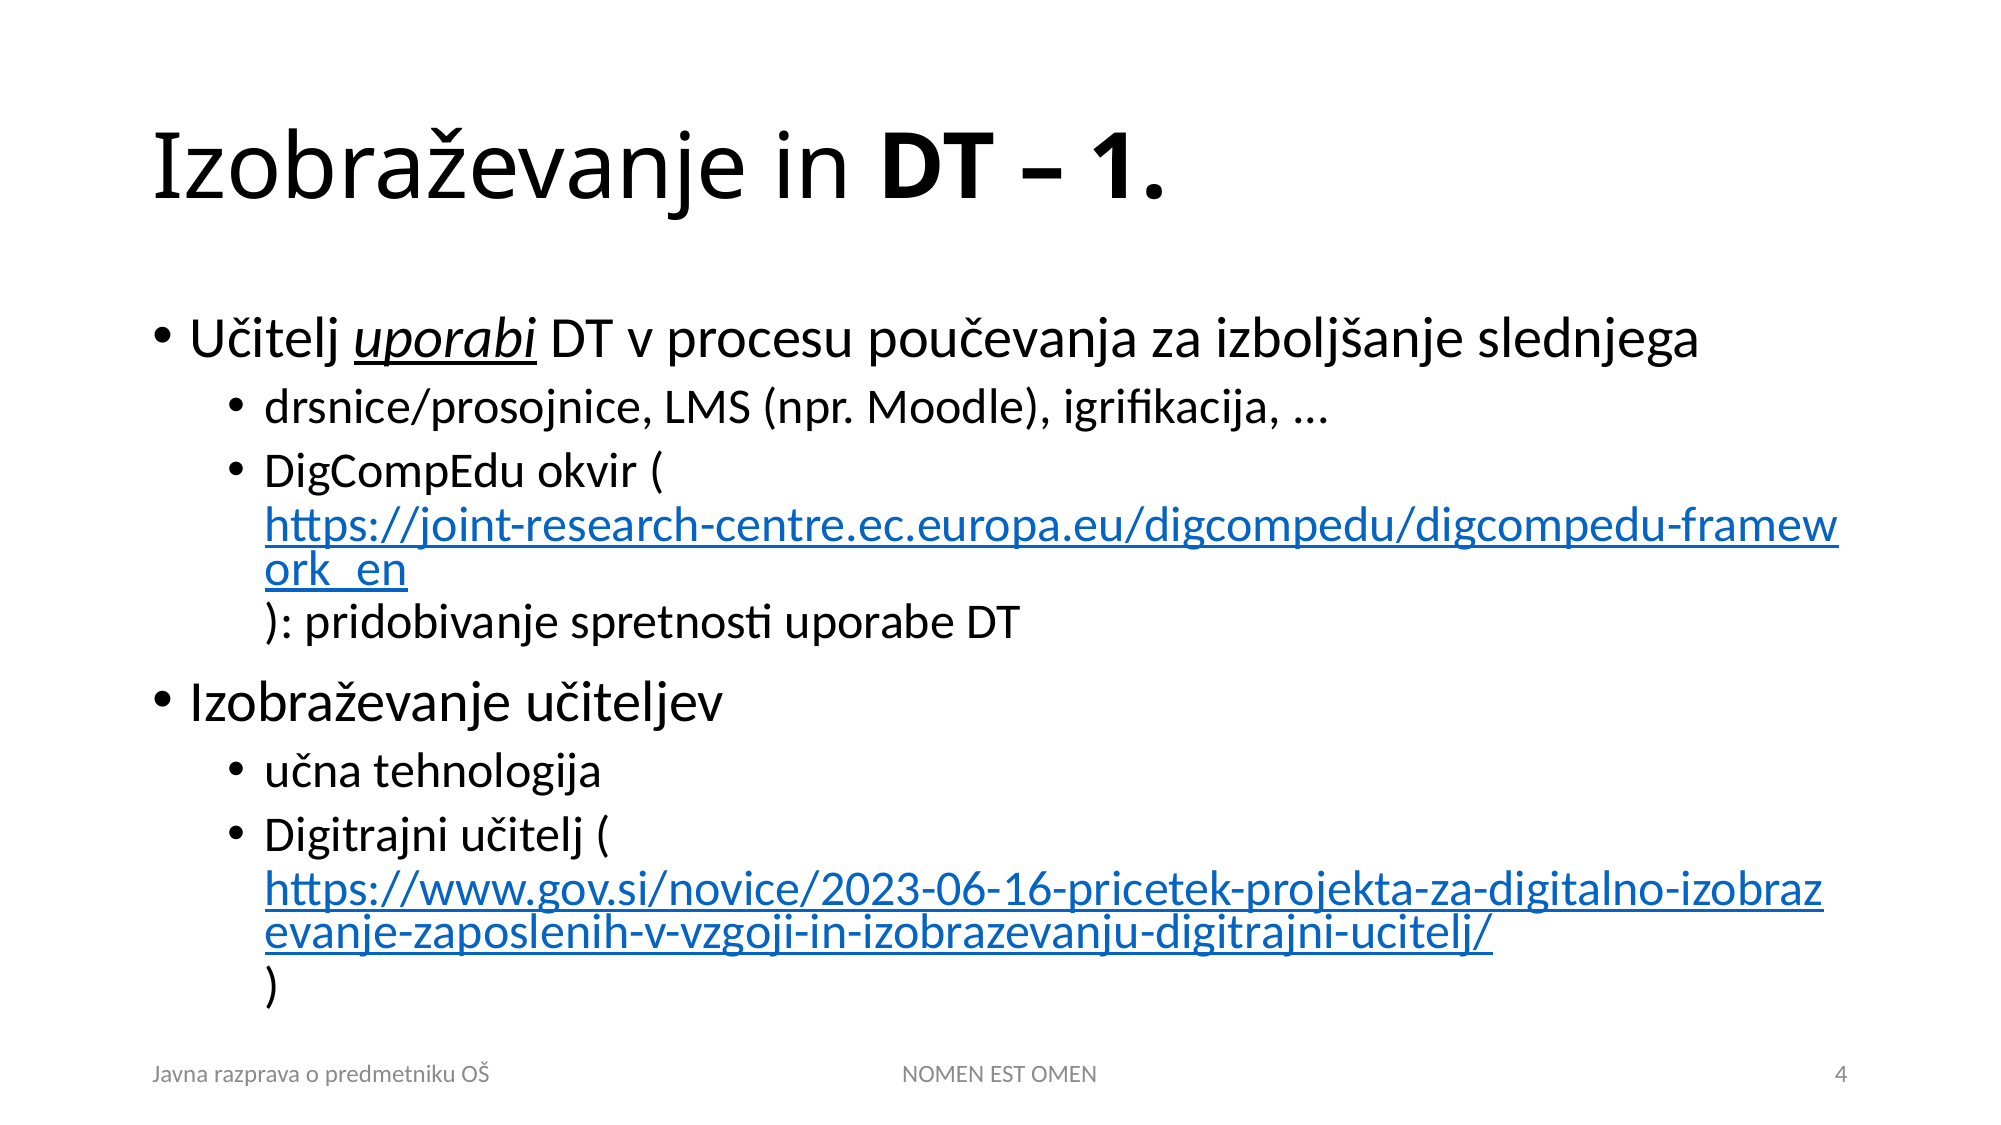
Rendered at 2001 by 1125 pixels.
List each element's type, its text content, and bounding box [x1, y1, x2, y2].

slide_number 4 [1412, 1042, 1863, 1103]
footer NOMEN EST OMEN [662, 1042, 1338, 1103]
list Učitelj uporabi DT v procesu poučevanja za izboljšanje slednjega drsnice/prosojnice, LMS (npr. Moodle), igrifikacija, ... DigCompEdu okvir (https://joint-research-centre.ec.europa.eu/digcompedu/digcompedu-framework_en): pridobivanje spretnosti uporabe DT Izobraževanje učiteljev učna tehnologija Digitrajni učitelj (https://www.gov.si/novice/2023-06-16-pricetek-projekta-za-digitalno-izobrazevanje-zaposlenih-v-vzgoji-in-izobrazevanju-digitrajni-ucitelj/) [137, 299, 1863, 1014]
slide_number Javna razprava o predmetniku OŠ [137, 1042, 588, 1103]
title Izobraževanje in DT – 1. [137, 59, 1863, 278]
